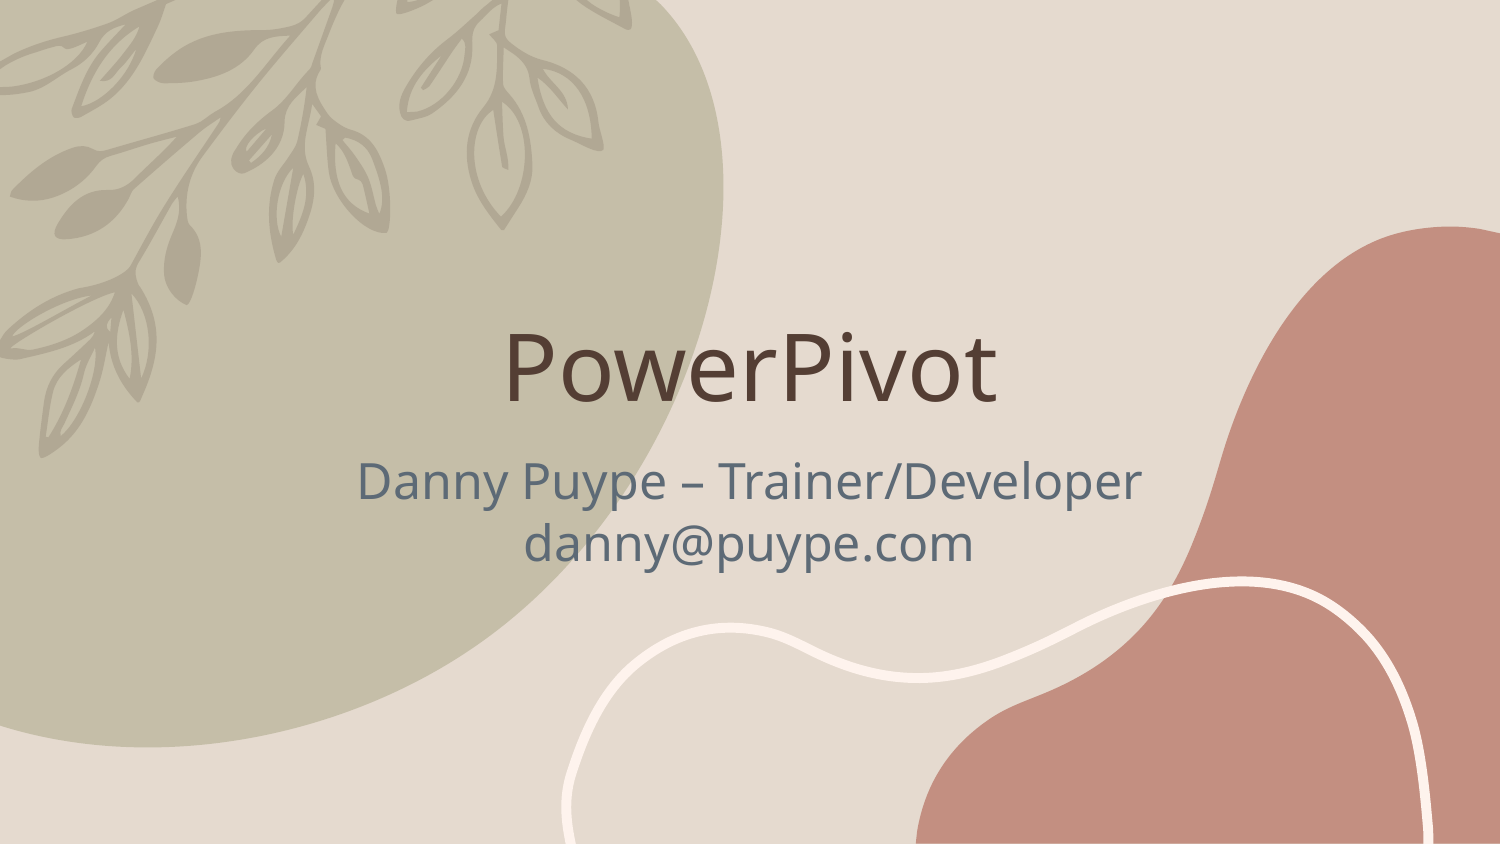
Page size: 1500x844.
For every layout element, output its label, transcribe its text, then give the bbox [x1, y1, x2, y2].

subtitle Danny Puype – Trainer/Developer danny@puype.com [187, 443, 1313, 647]
title PowerPivot [187, 138, 1313, 432]
